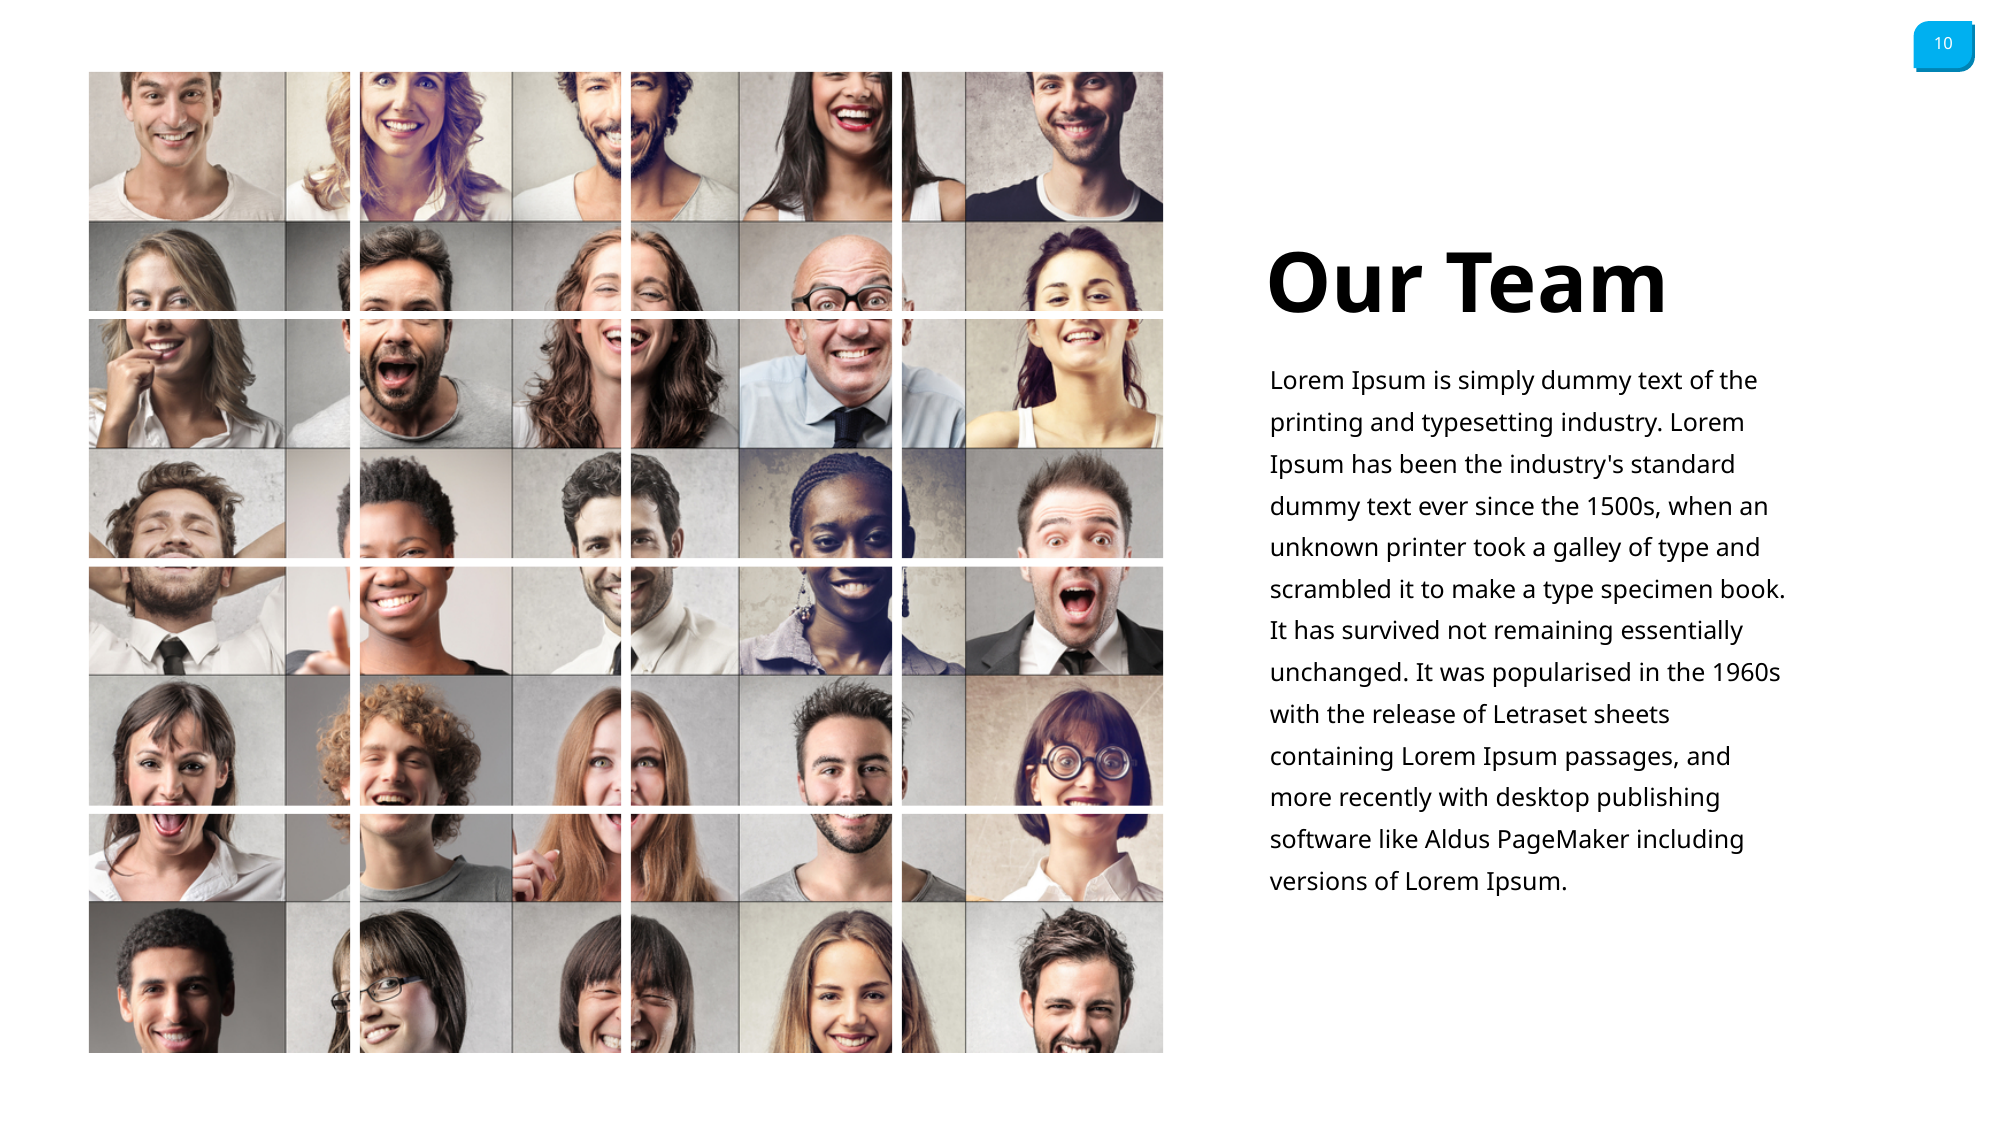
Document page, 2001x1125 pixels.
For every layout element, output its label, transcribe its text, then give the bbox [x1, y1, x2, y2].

text_box Our Team [1250, 221, 1684, 337]
text_box Lorem Ipsum is simply dummy text of the printing and typesetting industry. Lorem Ipsum has been the industry's standard dummy text ever since the 1500s, when an unknown printer took a galley of type and scrambled it to make a type specimen book. It has survived not remaining essentially unchanged. It was popularised in the 1960s with the release of Letraset sheets containing Lorem Ipsum passages, and more recently with desktop publishing software like Aldus PageMaker including versions of Lorem Ipsum. [1255, 345, 1803, 903]
picture [88, 71, 1164, 1053]
